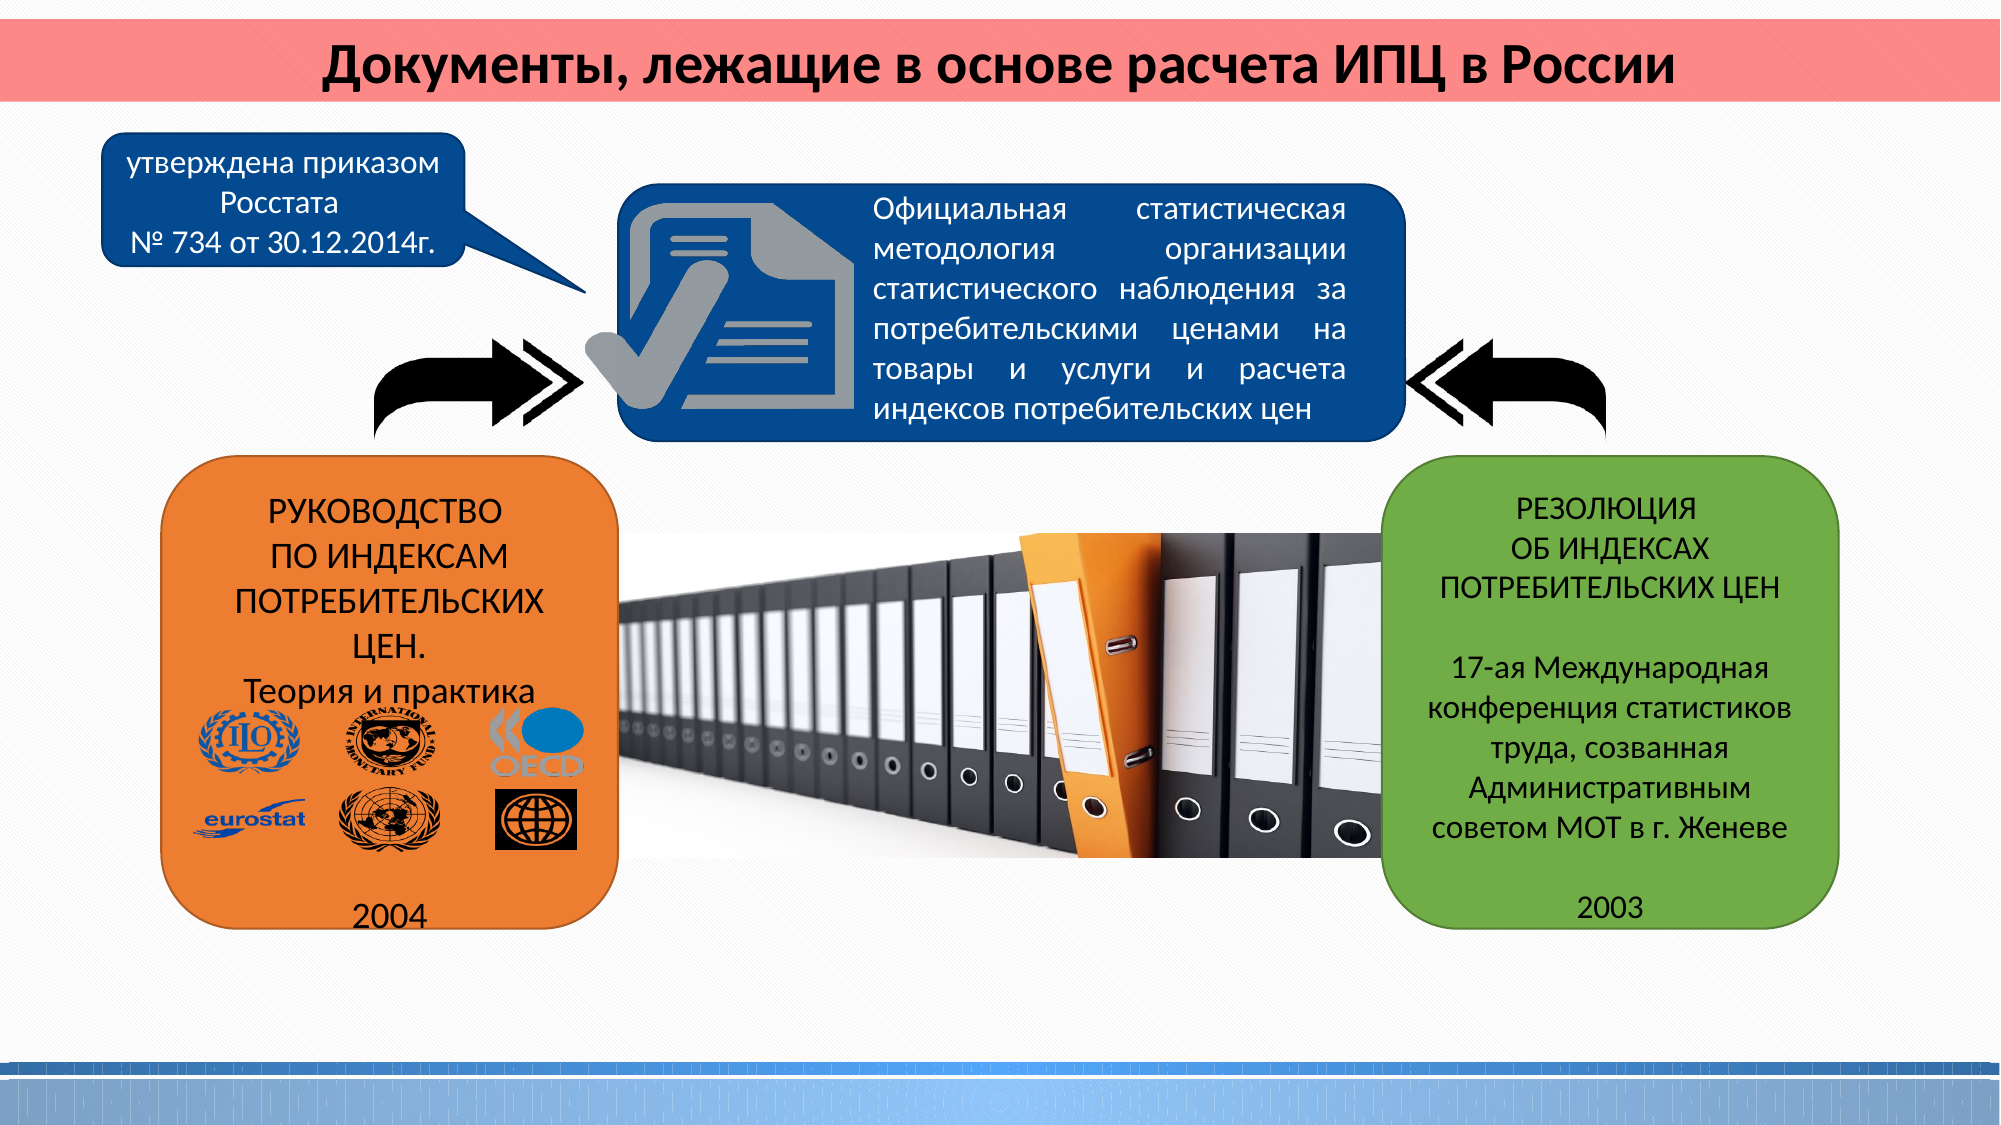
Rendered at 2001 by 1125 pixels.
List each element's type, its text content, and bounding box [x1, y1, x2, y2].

picture [187, 695, 310, 787]
picture [1404, 338, 1606, 442]
text_box Официальная статистическая методология организации статистического наблюдения за потребительскими ценами на товары и услуги и расчета индексов потребительских цен [857, 211, 1363, 402]
picture [374, 338, 584, 442]
text_box [617, 183, 1406, 443]
picture [488, 705, 584, 777]
picture [193, 799, 305, 838]
picture [343, 705, 437, 777]
text_box РУКОВОДСТВО ПО ИНДЕКСАМ ПОТРЕБИТЕЛЬСКИХ ЦЕН. Теория и практика 2004 [160, 455, 619, 930]
text_box РЕЗОЛЮЦИЯ ОБ ИНДЕКСАХ ПОТРЕБИТЕЛЬСКИХ ЦЕН 17-ая Международная конференция статистиков труда, созванная Административным советом МОТ в г. Женеве 2003 [1380, 455, 1840, 930]
picture [585, 203, 854, 409]
picture [495, 789, 577, 850]
picture [612, 532, 1382, 858]
text_box Документы, лежащие в основе расчета ИПЦ в России [0, 19, 2000, 102]
text_box утверждена приказом Росстата № 734 от 30.12.2014г. [101, 132, 585, 294]
picture [339, 787, 440, 852]
